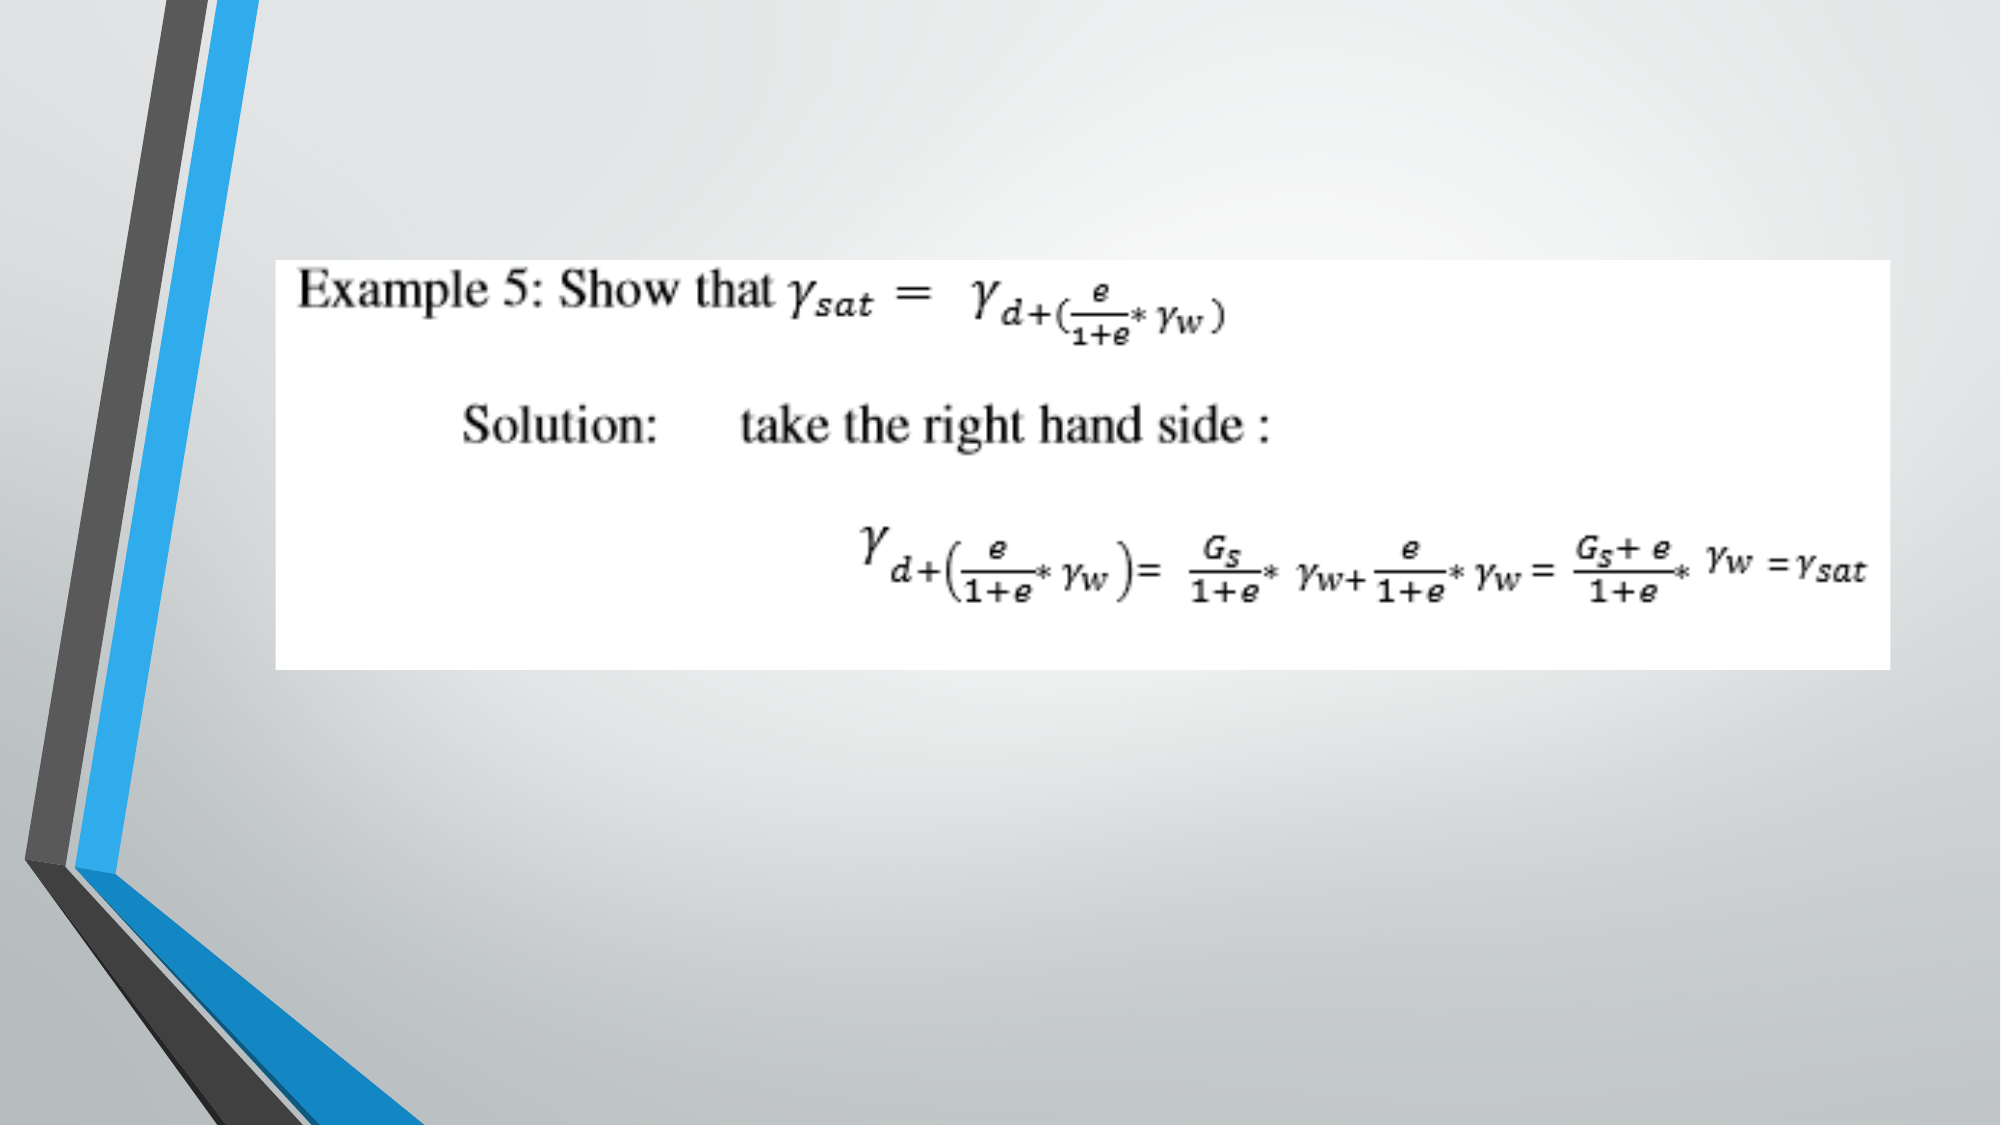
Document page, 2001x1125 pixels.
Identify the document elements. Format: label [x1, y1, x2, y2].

picture [275, 259, 1891, 671]
